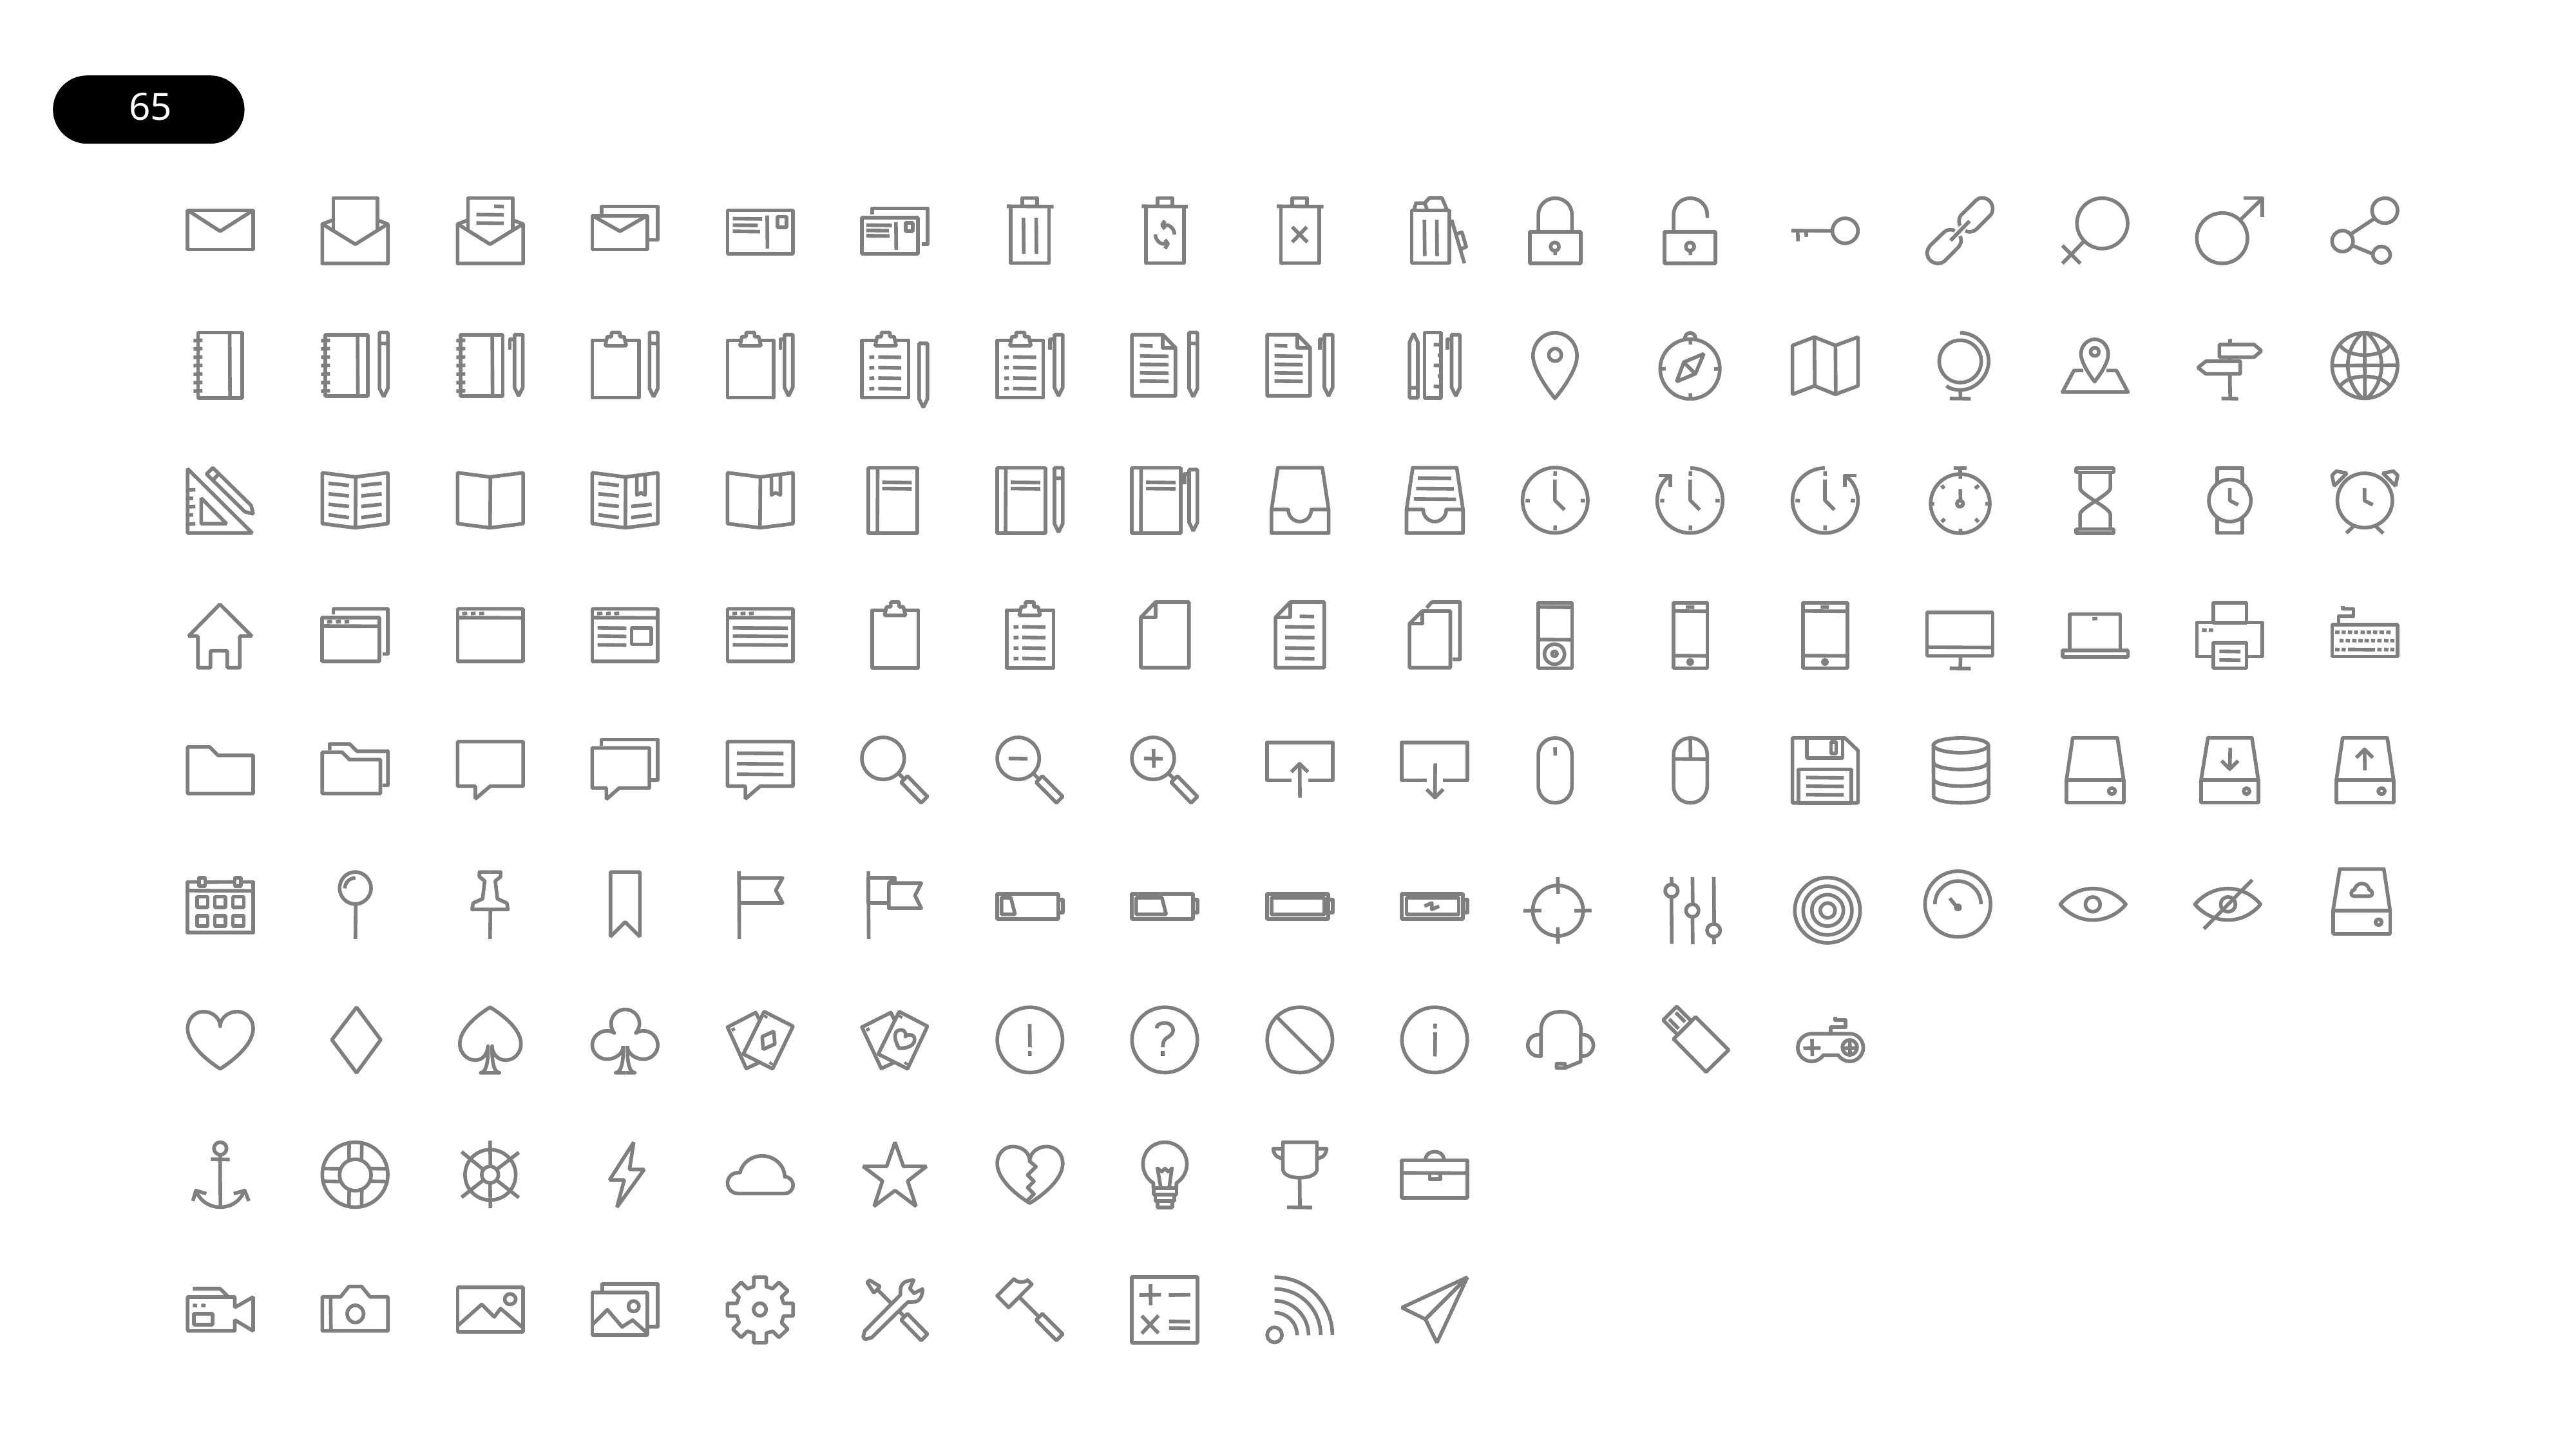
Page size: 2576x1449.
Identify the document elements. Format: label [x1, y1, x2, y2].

text_box [1267, 1327, 1283, 1343]
text_box [1143, 1142, 1187, 1188]
text_box [1831, 742, 1837, 753]
text_box [1271, 897, 1324, 914]
text_box [1402, 1007, 1467, 1073]
text_box [592, 748, 650, 800]
text_box [1792, 468, 1825, 533]
text_box [753, 1303, 767, 1316]
text_box [1798, 769, 1852, 803]
text_box [215, 896, 225, 907]
text_box [322, 1296, 330, 1331]
text_box [1317, 1148, 1327, 1159]
text_box [1275, 602, 1291, 618]
text_box [2197, 198, 2263, 264]
text_box [234, 878, 242, 887]
text_box [1189, 469, 1197, 531]
text_box [615, 1049, 625, 1073]
text_box [762, 1031, 775, 1050]
text_box [1411, 198, 1467, 263]
text_box [727, 210, 794, 254]
text_box [592, 1309, 647, 1334]
text_box [514, 334, 523, 396]
text_box [1538, 737, 1572, 803]
text_box [1927, 612, 1993, 647]
text_box [1688, 659, 1693, 665]
text_box [895, 1030, 915, 1048]
text_box [1927, 648, 1993, 656]
text_box [1409, 611, 1451, 668]
text_box [1283, 1142, 1317, 1178]
text_box [2062, 650, 2128, 657]
text_box [2213, 602, 2247, 622]
text_box [1663, 1006, 1692, 1035]
text_box [1532, 332, 1578, 399]
text_box [872, 610, 919, 668]
text_box [1193, 900, 1197, 913]
text_box [322, 473, 388, 528]
text_box [2356, 750, 2364, 758]
text_box [628, 1301, 639, 1312]
text_box [2333, 869, 2390, 934]
text_box [1319, 1298, 1333, 1336]
text_box [2066, 779, 2124, 803]
text_box [2220, 896, 2236, 912]
text_box [2060, 888, 2126, 920]
text_box [325, 334, 368, 396]
text_box [1939, 340, 1981, 383]
text_box [2108, 788, 2115, 795]
text_box [187, 1296, 254, 1331]
text_box [631, 627, 652, 645]
text_box [1658, 475, 1671, 488]
text_box [2197, 622, 2263, 657]
text_box [1676, 354, 1704, 382]
text_box [1554, 479, 1565, 510]
text_box [331, 1286, 388, 1331]
text_box [1009, 332, 1031, 346]
text_box [901, 776, 928, 803]
text_box [727, 1012, 760, 1069]
text_box [1273, 1148, 1283, 1159]
text_box [457, 473, 524, 528]
text_box [187, 1011, 254, 1069]
text_box [2332, 471, 2347, 486]
text_box [1163, 334, 1176, 348]
text_box [1006, 610, 1054, 668]
text_box [997, 1279, 1032, 1308]
text_box [895, 1011, 928, 1069]
text_box [193, 1313, 213, 1325]
text_box [771, 474, 781, 495]
text_box [187, 882, 254, 933]
text_box [888, 883, 922, 909]
text_box [1527, 1011, 1594, 1068]
text_box [1328, 900, 1333, 913]
text_box [1844, 475, 1857, 488]
text_box [322, 617, 380, 662]
text_box [2195, 888, 2261, 920]
text_box [1402, 1173, 1467, 1198]
text_box [1934, 881, 1981, 905]
text_box [233, 915, 244, 927]
text_box [868, 878, 895, 904]
text_box [1425, 1151, 1444, 1160]
text_box [2217, 518, 2243, 533]
text_box [1267, 893, 1329, 920]
text_box [1158, 1168, 1173, 1172]
text_box [1054, 334, 1063, 396]
text_box [1006, 198, 1054, 263]
text_box [592, 1325, 647, 1335]
text_box [592, 609, 658, 662]
text_box [868, 468, 917, 534]
text_box [1267, 743, 1333, 781]
text_box [784, 334, 793, 396]
text_box [1657, 480, 1690, 533]
text_box [760, 1011, 794, 1069]
text_box [1155, 1195, 1174, 1201]
text_box [339, 872, 372, 904]
text_box [215, 915, 225, 927]
text_box [1275, 602, 1324, 668]
text_box [2213, 642, 2247, 668]
text_box [1036, 776, 1063, 803]
text_box [461, 334, 503, 396]
text_box [1552, 651, 1558, 657]
text_box [1185, 474, 1189, 485]
text_box [739, 871, 783, 939]
text_box [1026, 1159, 1036, 1202]
text_box [1522, 468, 1588, 533]
text_box [780, 339, 785, 350]
text_box [1425, 1277, 1467, 1343]
text_box [2383, 471, 2398, 486]
text_box [1141, 602, 1189, 668]
text_box [2209, 483, 2251, 518]
text_box [884, 601, 906, 616]
text_box [1274, 1300, 1309, 1336]
text_box [1956, 500, 1963, 507]
text_box [1274, 1312, 1297, 1336]
text_box [1429, 1173, 1440, 1180]
text_box [193, 1288, 229, 1297]
text_box [919, 344, 928, 408]
text_box [592, 206, 658, 250]
text_box [2331, 332, 2398, 399]
text_box [457, 609, 524, 662]
text_box [1807, 737, 1843, 759]
text_box [862, 1012, 895, 1069]
text_box [193, 1142, 249, 1208]
text_box [1132, 1007, 1197, 1073]
text_box [1274, 1289, 1321, 1336]
text_box [861, 208, 928, 254]
text_box [1674, 1017, 1729, 1072]
text_box [1811, 895, 1844, 927]
text_box [592, 1293, 647, 1332]
text_box [1933, 737, 1989, 753]
text_box [2221, 761, 2229, 769]
text_box [1802, 656, 1848, 668]
text_box [332, 1007, 381, 1073]
text_box [1927, 198, 1993, 264]
text_box [1451, 334, 1460, 396]
text_box [1136, 897, 1167, 914]
text_box [1036, 1313, 1063, 1341]
text_box [1141, 602, 1156, 618]
text_box [2378, 788, 2385, 795]
text_box [862, 340, 909, 398]
text_box [1132, 334, 1176, 396]
text_box [1665, 198, 1715, 264]
text_box [592, 340, 639, 398]
text_box [1050, 339, 1054, 350]
text_box [1955, 905, 1960, 910]
text_box [329, 744, 388, 786]
text_box [1792, 337, 1858, 395]
text_box [379, 344, 388, 397]
text_box [1825, 479, 1834, 509]
text_box [1271, 468, 1329, 510]
text_box [1402, 893, 1464, 920]
text_box [625, 1046, 635, 1073]
text_box [1797, 1034, 1864, 1062]
text_box [510, 339, 515, 350]
text_box [1132, 1277, 1197, 1343]
text_box [1842, 1048, 1857, 1056]
text_box [1820, 903, 1835, 918]
text_box [2219, 344, 2262, 357]
text_box [1132, 737, 1174, 780]
text_box [997, 468, 1045, 534]
text_box [1426, 789, 1435, 798]
text_box [2217, 468, 2243, 483]
text_box [1271, 509, 1329, 533]
text_box [602, 1284, 658, 1327]
text_box [2336, 737, 2394, 779]
text_box [187, 468, 253, 533]
text_box [322, 1142, 388, 1208]
text_box [1925, 871, 1991, 937]
text_box [1320, 339, 1324, 350]
text_box [322, 198, 388, 264]
text_box [875, 332, 897, 346]
text_box [1424, 332, 1442, 399]
text_box [1791, 218, 1858, 243]
text_box [1189, 344, 1197, 397]
text_box [1402, 1160, 1467, 1173]
text_box [1690, 468, 1723, 533]
text_box [1933, 795, 1989, 803]
text_box [197, 896, 208, 907]
text_box [1409, 611, 1422, 624]
text_box [1665, 876, 1721, 945]
text_box [1402, 1277, 1467, 1320]
text_box [2337, 473, 2392, 528]
text_box [997, 893, 1059, 920]
text_box [2332, 198, 2398, 263]
text_box [2075, 468, 2114, 534]
text_box [1277, 198, 1324, 263]
text_box [1435, 789, 1444, 798]
text_box [649, 332, 658, 343]
text_box [610, 872, 640, 937]
text_box [2364, 488, 2373, 505]
text_box [490, 872, 508, 910]
text_box [2332, 624, 2398, 657]
text_box [1406, 509, 1464, 533]
text_box [1402, 743, 1467, 781]
text_box [2336, 779, 2394, 803]
text_box [1447, 339, 1452, 350]
text_box [1960, 468, 1967, 474]
text_box [188, 604, 253, 668]
text_box [187, 746, 254, 794]
text_box [605, 332, 627, 346]
text_box [1792, 737, 1858, 803]
text_box [1132, 468, 1181, 534]
text_box [727, 1277, 794, 1343]
text_box [1426, 601, 1460, 659]
text_box [333, 609, 388, 654]
text_box [2200, 779, 2258, 803]
text_box [1171, 776, 1197, 803]
text_box [2198, 361, 2240, 374]
text_box [2066, 737, 2124, 779]
text_box [1544, 644, 1565, 665]
text_box [1019, 601, 1040, 616]
text_box [1267, 334, 1310, 396]
text_box [379, 332, 388, 343]
text_box [2230, 761, 2238, 769]
text_box [1132, 893, 1194, 920]
text_box [1158, 1200, 1173, 1208]
text_box [1530, 198, 1581, 264]
text_box [1156, 1023, 1174, 1048]
text_box [199, 878, 205, 887]
text_box [2062, 339, 2128, 393]
text_box [2062, 198, 2128, 264]
text_box [459, 1007, 521, 1073]
text_box [2085, 896, 2101, 912]
text_box [472, 872, 490, 910]
text_box [1424, 903, 1440, 910]
text_box [609, 1142, 645, 1208]
text_box [345, 878, 356, 889]
text_box [739, 332, 761, 346]
text_box [727, 609, 794, 662]
text_box [347, 1305, 364, 1323]
text_box [1803, 886, 1852, 935]
text_box [1463, 900, 1467, 913]
text_box [1054, 468, 1063, 478]
text_box [1054, 478, 1063, 533]
text_box [1674, 602, 1708, 668]
text_box [1825, 480, 1858, 533]
text_box [649, 344, 658, 397]
text_box [601, 739, 658, 781]
text_box [1189, 332, 1197, 343]
text_box [233, 896, 244, 907]
text_box [1946, 332, 1989, 390]
text_box [1795, 877, 1860, 943]
text_box [727, 473, 794, 528]
text_box [997, 1007, 1063, 1073]
text_box [863, 1142, 927, 1207]
text_box [862, 737, 904, 780]
text_box [1934, 779, 1989, 786]
text_box [197, 915, 208, 927]
text_box [863, 1280, 928, 1341]
text_box [457, 198, 524, 264]
text_box [1831, 1017, 1846, 1034]
text_box [1141, 198, 1188, 263]
text_box [1842, 1039, 1849, 1048]
text_box [457, 741, 524, 799]
text_box [1660, 339, 1720, 399]
text_box [727, 340, 774, 398]
text_box [1274, 1277, 1319, 1298]
text_box [322, 752, 381, 794]
text_box [1297, 334, 1310, 348]
text_box [1850, 1039, 1858, 1048]
text_box [1822, 659, 1827, 665]
text_box [592, 473, 658, 528]
text_box [1406, 468, 1464, 510]
text_box [198, 332, 242, 399]
text_box [1684, 332, 1696, 339]
text_box [457, 1287, 524, 1332]
text_box [1267, 1007, 1333, 1073]
text_box [2201, 737, 2258, 779]
text_box [2243, 788, 2250, 795]
text_box [2069, 614, 2121, 650]
text_box [1538, 602, 1572, 668]
text_box [592, 1009, 658, 1059]
text_box [1409, 333, 1418, 398]
text_box [1931, 474, 1990, 533]
text_box [2365, 749, 2373, 758]
text_box [727, 741, 794, 799]
text_box [464, 1150, 516, 1200]
text_box [1532, 885, 1583, 936]
text_box [997, 737, 1040, 780]
text_box [727, 1155, 794, 1194]
text_box [187, 210, 254, 250]
text_box [1674, 737, 1708, 803]
text_box [1324, 334, 1333, 396]
text_box [206, 468, 254, 514]
text_box [997, 1146, 1063, 1204]
text_box [201, 498, 227, 524]
text_box [1406, 897, 1459, 914]
text_box [1001, 897, 1015, 914]
text_box [1153, 1188, 1177, 1195]
text_box [2229, 488, 2238, 505]
text_box [2338, 605, 2354, 625]
text_box [997, 340, 1044, 398]
text_box [1058, 900, 1063, 913]
text_box [1934, 762, 1988, 770]
text_box [1802, 602, 1848, 656]
text_box [636, 474, 645, 495]
